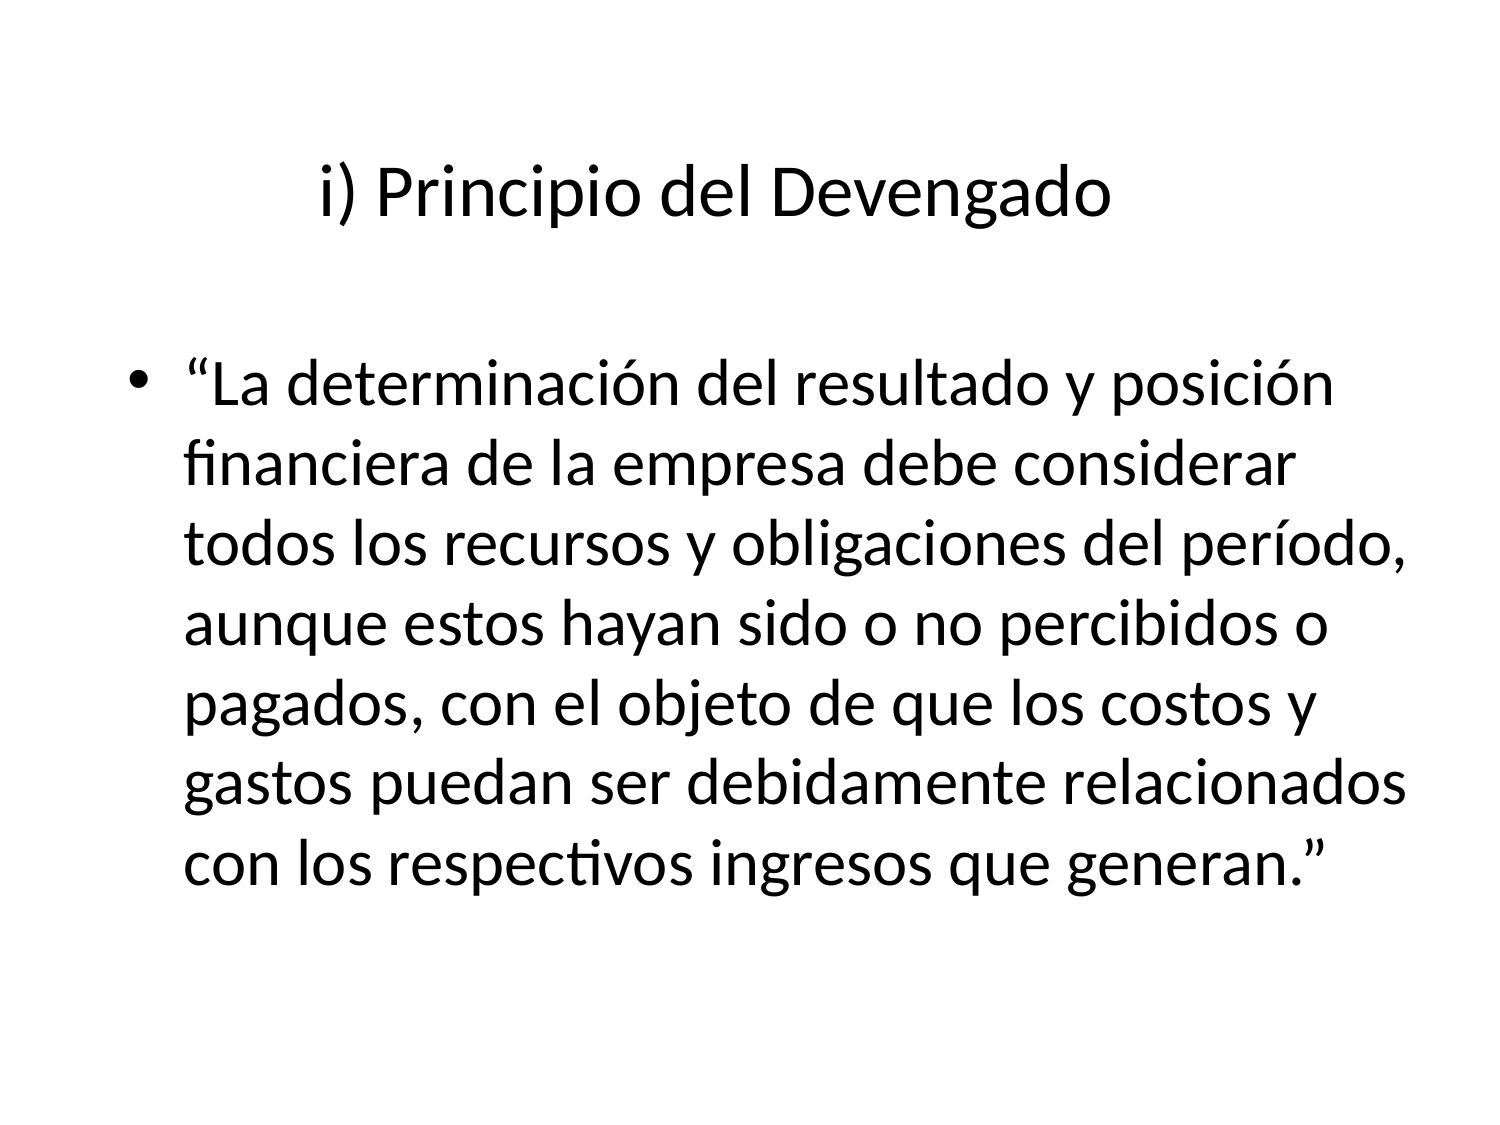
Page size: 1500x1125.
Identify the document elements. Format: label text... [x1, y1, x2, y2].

list “La determinación del resultado y posición financiera de la empresa debe considerar todos los recursos y obligaciones del período, aunque estos hayan sido o no percibidos o pagados, con el objeto de que los costos y gastos puedan ser debidamente relacionados con los respectivos ingresos que generan.” [112, 331, 1469, 1059]
title i) Principio del Devengado [76, 90, 1356, 283]
